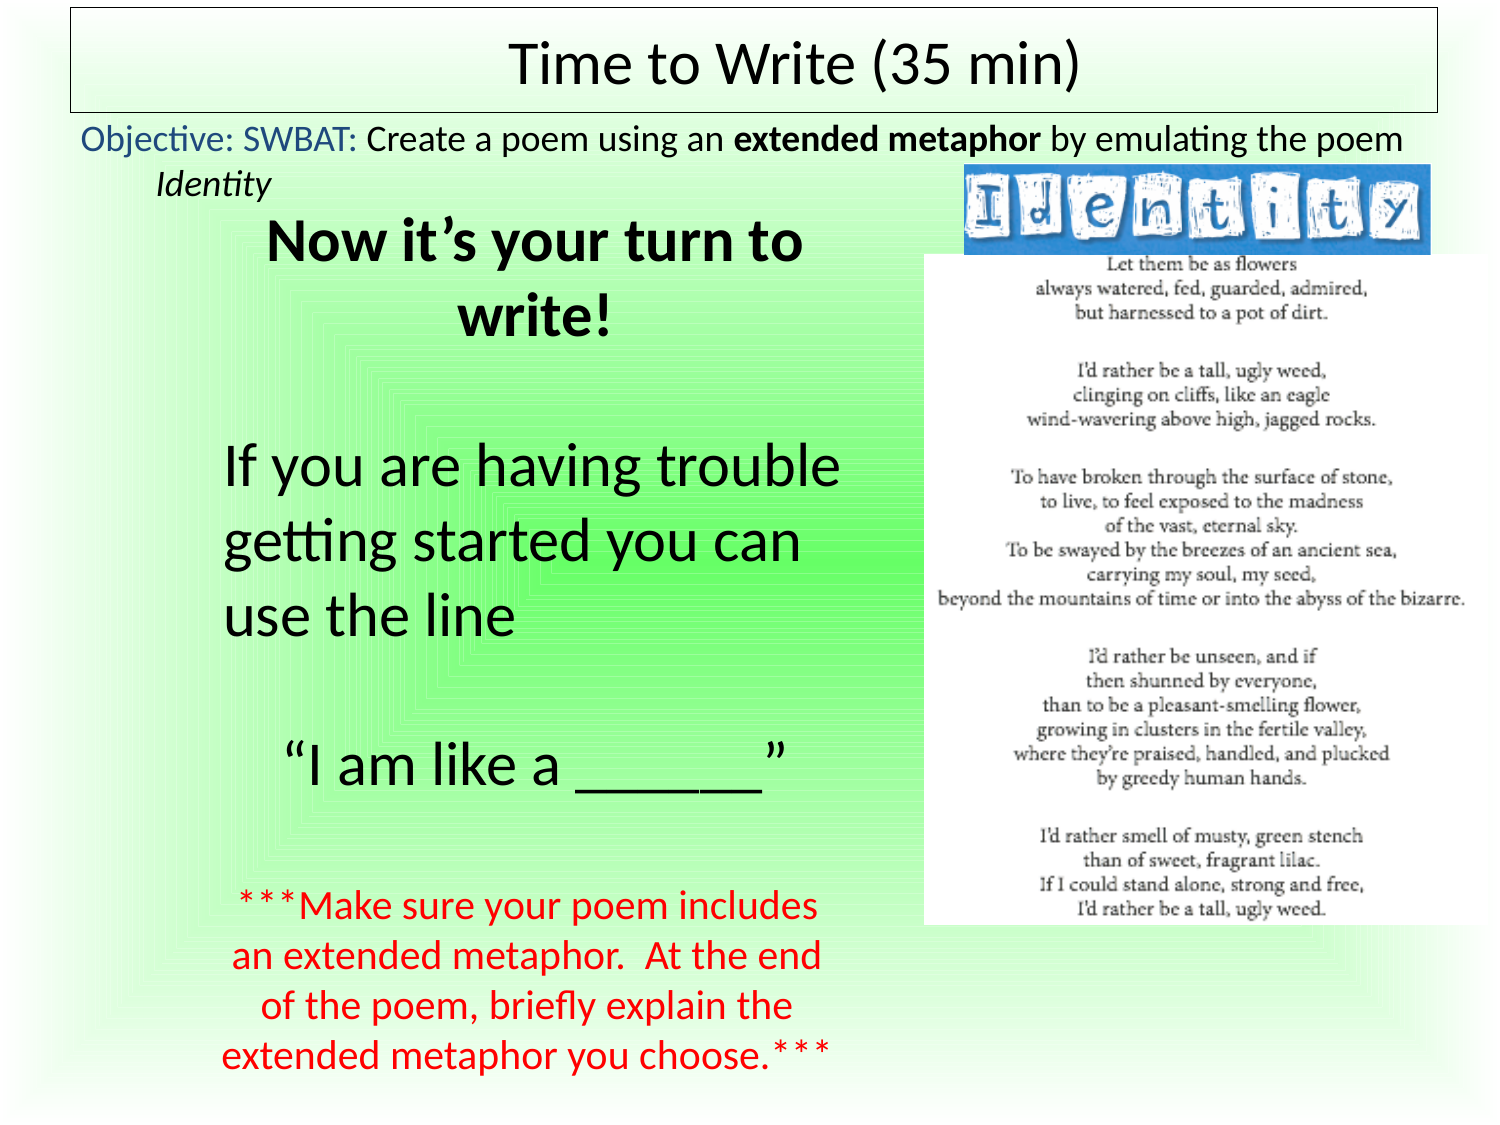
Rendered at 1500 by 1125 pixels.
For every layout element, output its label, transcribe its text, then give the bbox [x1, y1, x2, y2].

text_box ***Make sure your poem includes an extended metaphor. At the end of the poem, briefly explain the extended metaphor you choose.*** [200, 870, 855, 1086]
title Time to Write (35 min) [70, 7, 1438, 106]
text_box Now it’s your turn to write! If you are having trouble getting started you can use the line “I am like a ______” [208, 191, 863, 806]
text_box Objective: SWBAT: Create a poem using an extended metaphor by emulating the poem Identity [0, 106, 1463, 212]
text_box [924, 163, 1488, 926]
